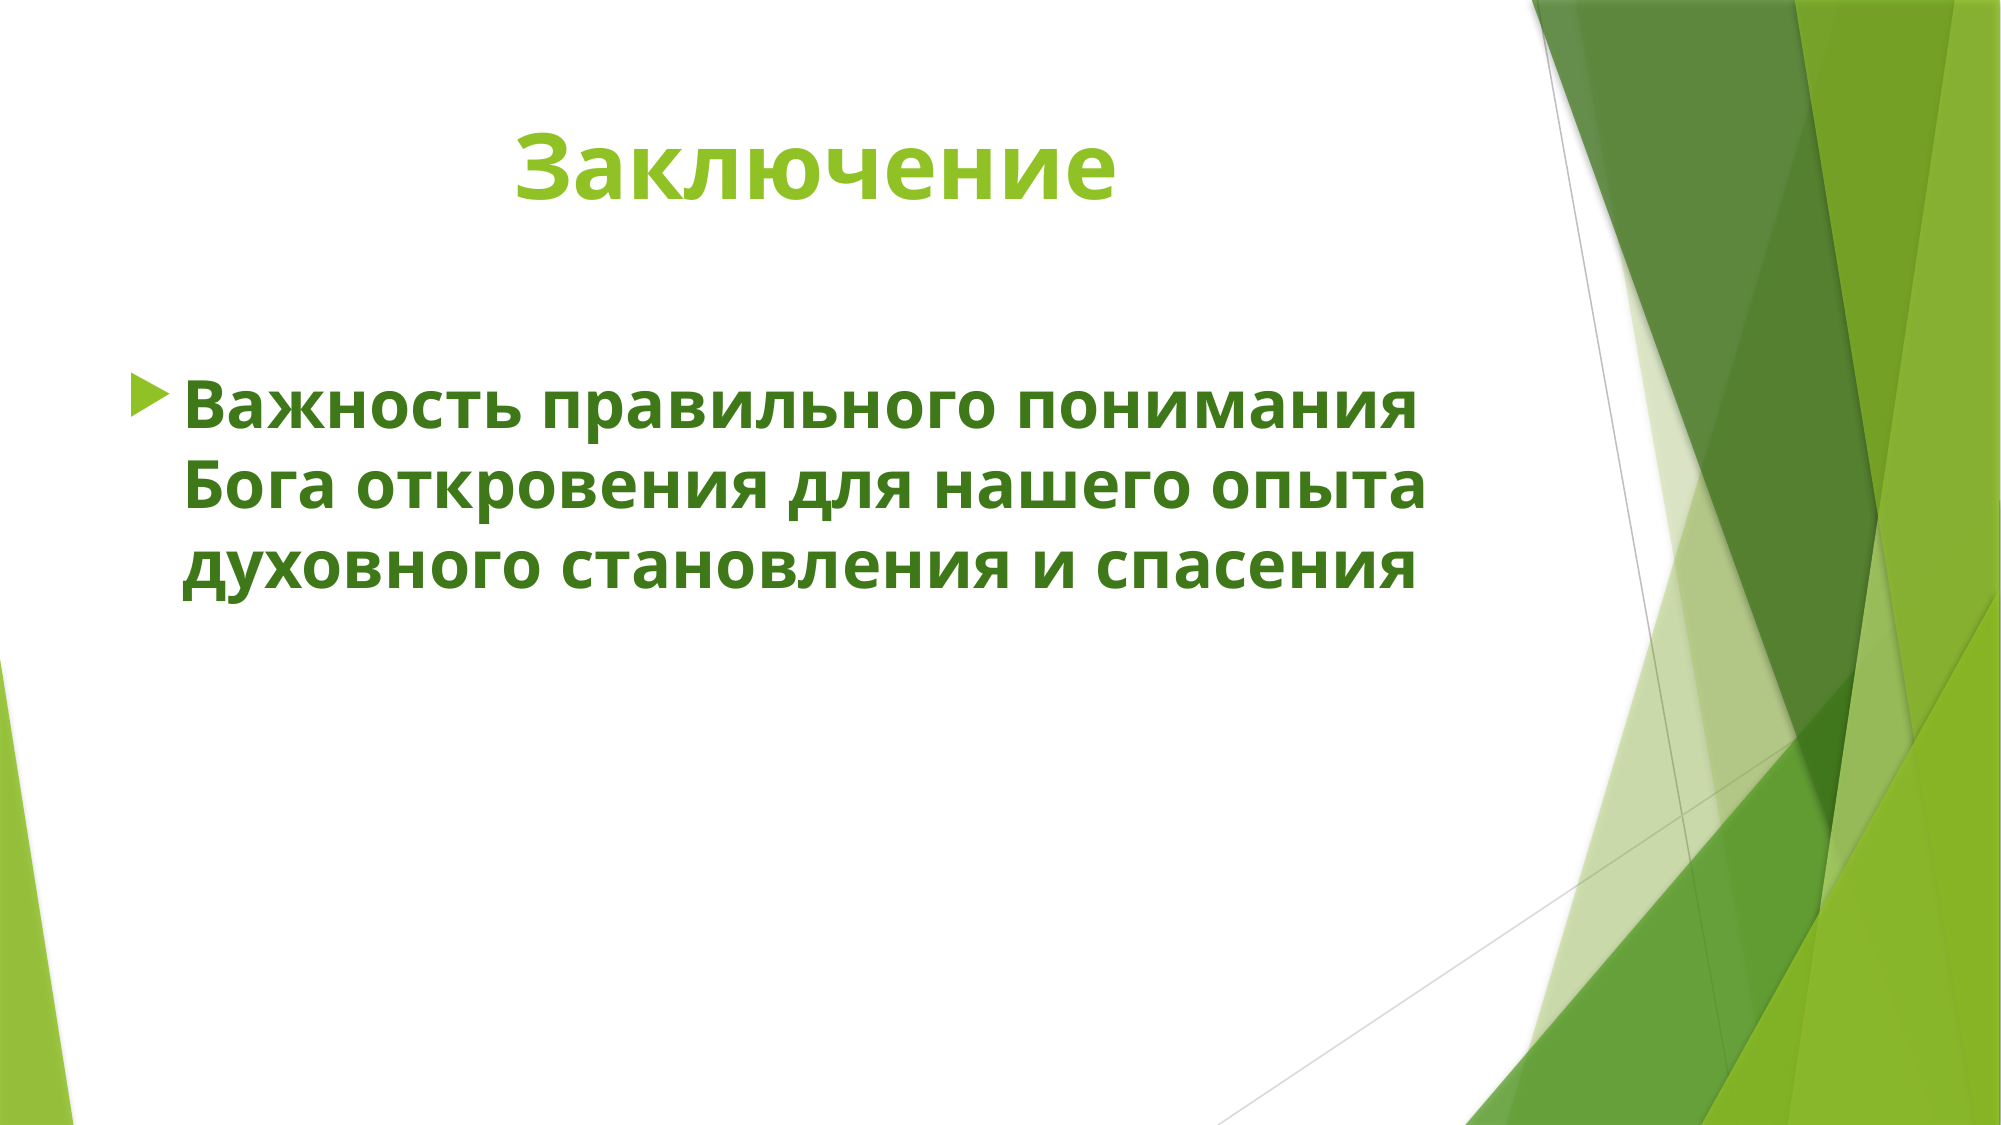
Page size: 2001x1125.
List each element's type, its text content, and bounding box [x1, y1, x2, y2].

title Заключение [111, 99, 1522, 317]
list Важность правильного понимания Бога откровения для нашего опыта духовного становления и спасения [111, 354, 1522, 992]
